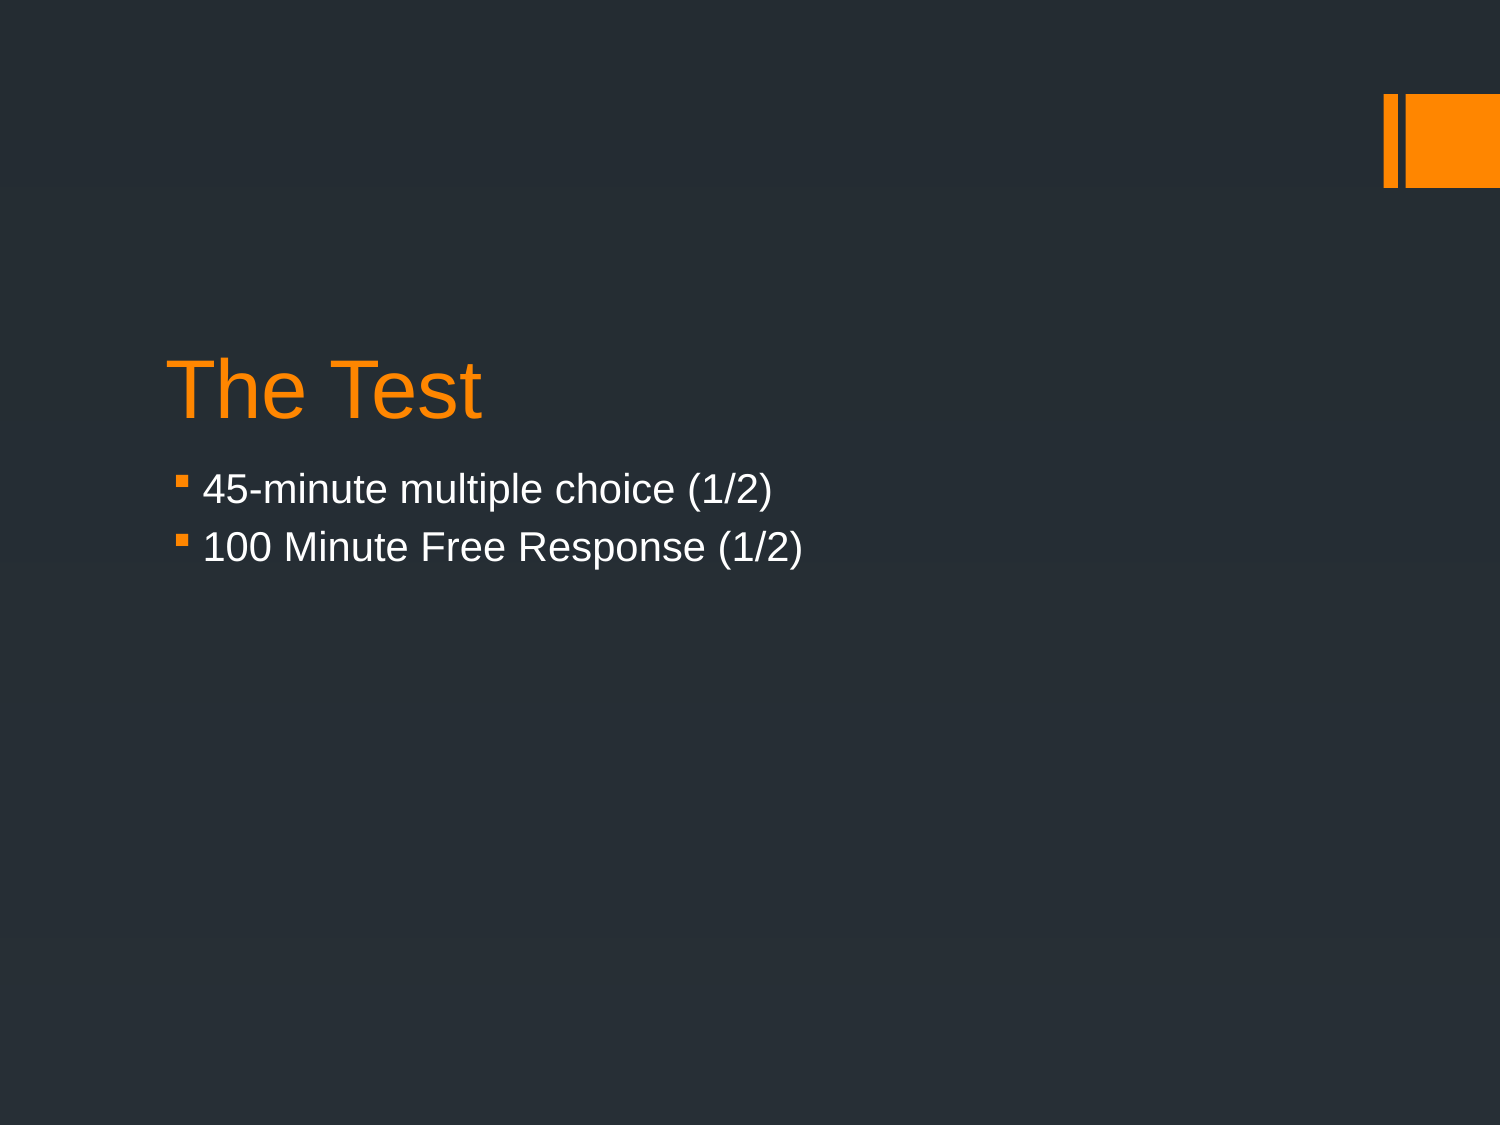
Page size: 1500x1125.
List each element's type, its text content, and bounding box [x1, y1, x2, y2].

title The Test [150, 253, 1350, 443]
list 45-minute multiple choice (1/2) 100 Minute Free Response (1/2) [150, 454, 1350, 1035]
